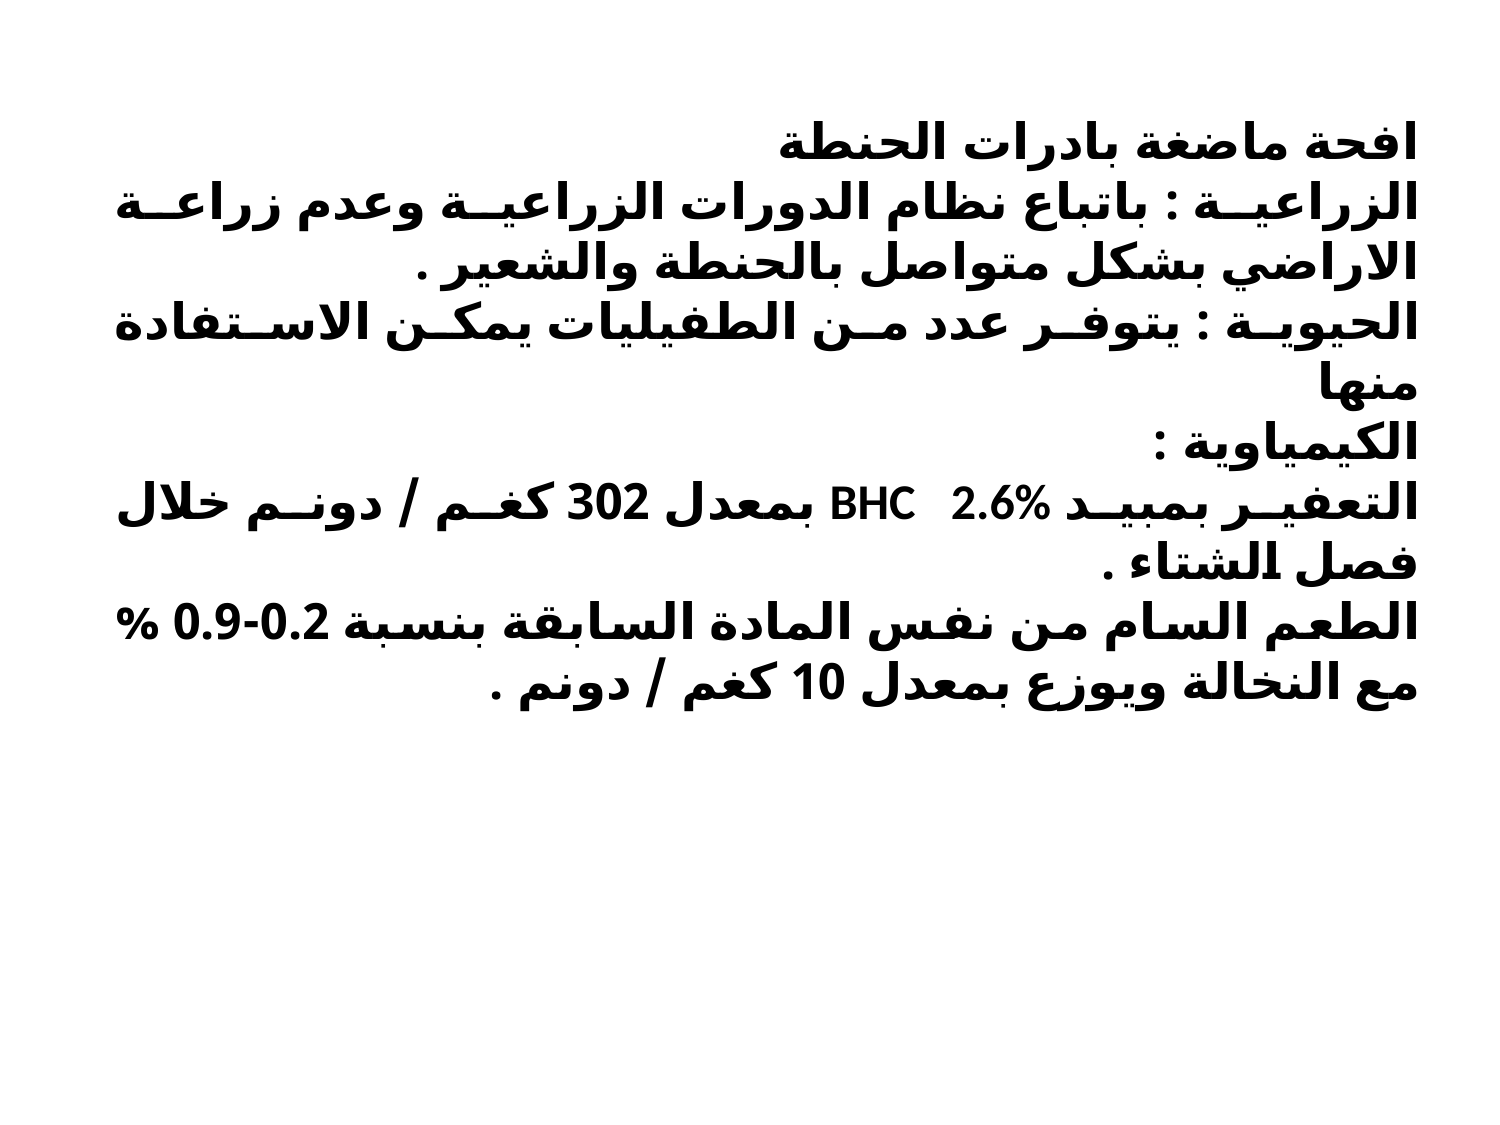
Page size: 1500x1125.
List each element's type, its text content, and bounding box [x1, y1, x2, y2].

text_box افحة ماضغة بادرات الحنطة الزراعية : باتباع نظام الدورات الزراعية وعدم زراعة الاراضي بشكل متواصل بالحنطة والشعير . الحيوية : يتوفر عدد من الطفيليات يمكن الاستفادة منها الكيمياوية : التعفير بمبيد BHC 2.6% بمعدل 302 كغم / دونم خلال فصل الشتاء . الطعم السام من نفس المادة السابقة بنسبة 0.2-0.9 % مع النخالة ويوزع بمعدل 10 كغم / دونم . [100, 101, 1436, 762]
